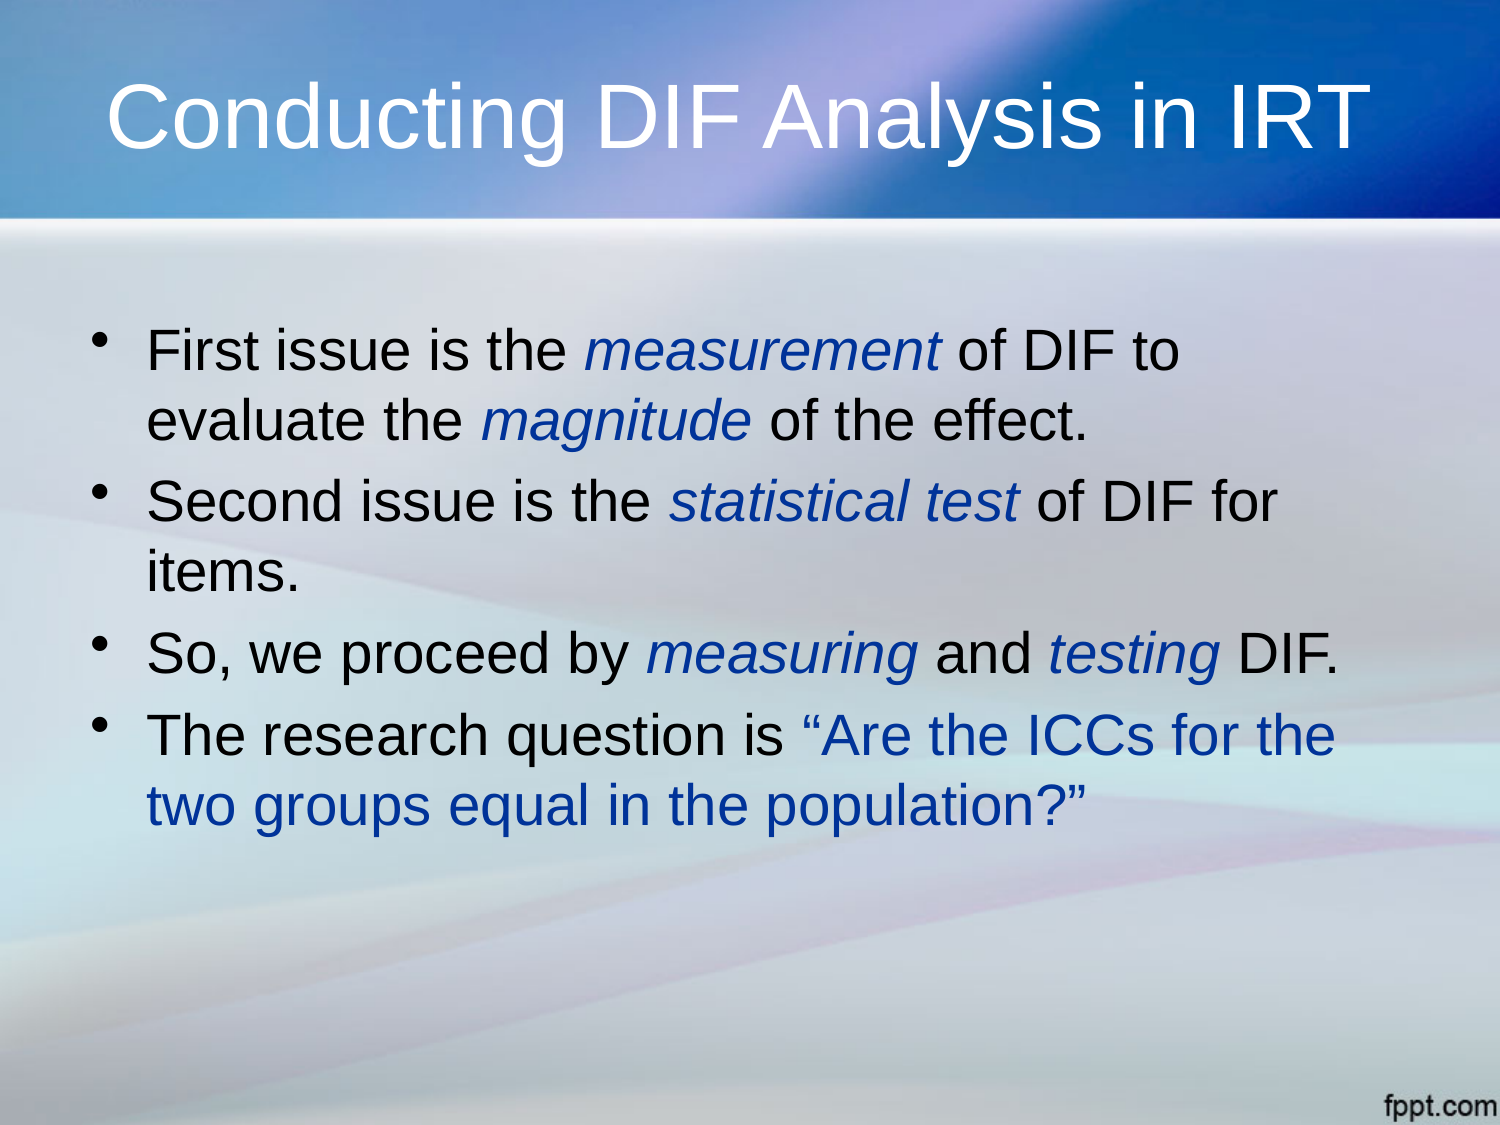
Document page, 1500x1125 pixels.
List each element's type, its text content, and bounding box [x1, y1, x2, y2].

title Conducting DIF Analysis in IRT [64, 31, 1415, 192]
picture [0, 0, 1500, 1125]
list First issue is the measurement of DIF to evaluate the magnitude of the effect. Second issue is the statistical test of DIF for items. So, we proceed by measuring and testing DIF. The research question is “Are the ICCs for the two groups equal in the population?” [75, 304, 1425, 1047]
